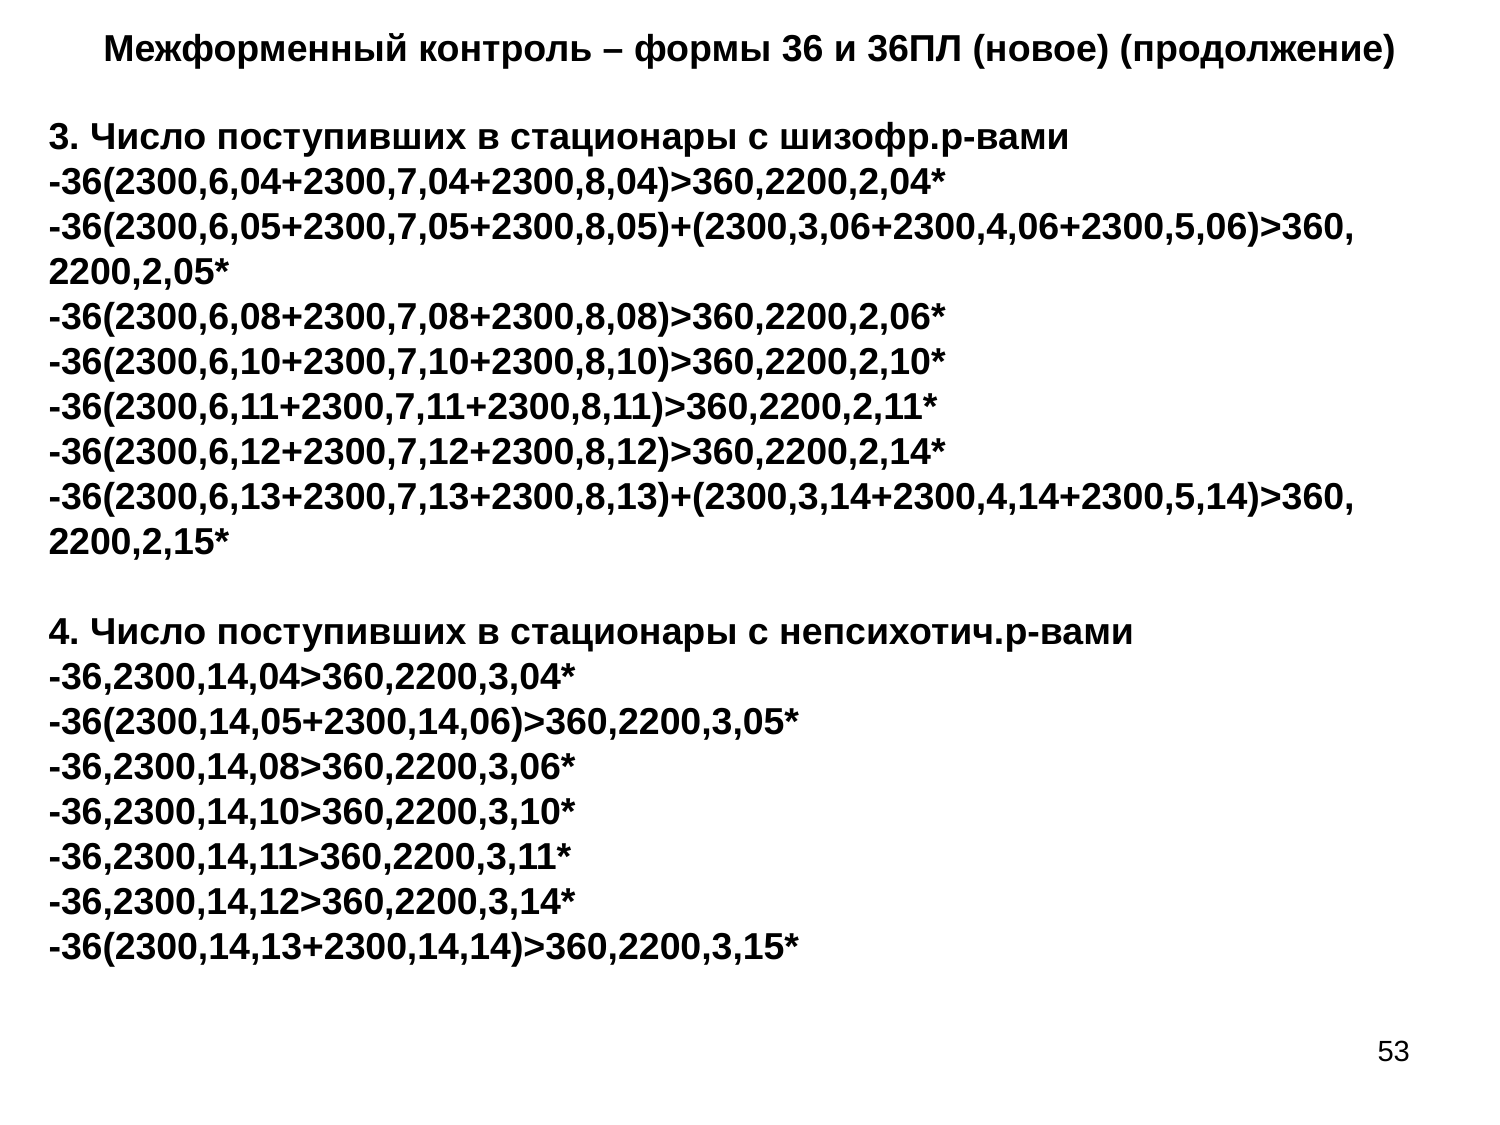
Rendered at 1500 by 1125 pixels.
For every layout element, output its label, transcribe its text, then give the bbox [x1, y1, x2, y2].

text_box 3. Число поступивших в стационары с шизофр.р-вами -36(2300,6,04+2300,7,04+2300,8,04)>360,2200,2,04* -36(2300,6,05+2300,7,05+2300,8,05)+(2300,3,06+2300,4,06+2300,5,06)>360, 2200,2,05* -36(2300,6,08+2300,7,08+2300,8,08)>360,2200,2,06* -36(2300,6,10+2300,7,10+2300,8,10)>360,2200,2,10* -36(2300,6,11+2300,7,11+2300,8,11)>360,2200,2,11* -36(2300,6,12+2300,7,12+2300,8,12)>360,2200,2,14* -36(2300,6,13+2300,7,13+2300,8,13)+(2300,3,14+2300,4,14+2300,5,14)>360, 2200,2,15* 4. Число поступивших в стационары с непсихотич.р-вами -36,2300,14,04>360,2200,3,04* -36(2300,14,05+2300,14,06)>360,2200,3,05* -36,2300,14,08>360,2200,3,06* -36,2300,14,10>360,2200,3,10* -36,2300,14,11>360,2200,3,11* -36,2300,14,12>360,2200,3,14* -36(2300,14,13+2300,14,14)>360,2200,3,15* [33, 104, 1500, 975]
text_box Межформенный контроль – формы 36 и 36ПЛ (новое) (продолжение) [74, 16, 1425, 104]
slide_number 53 [1074, 1024, 1425, 1103]
